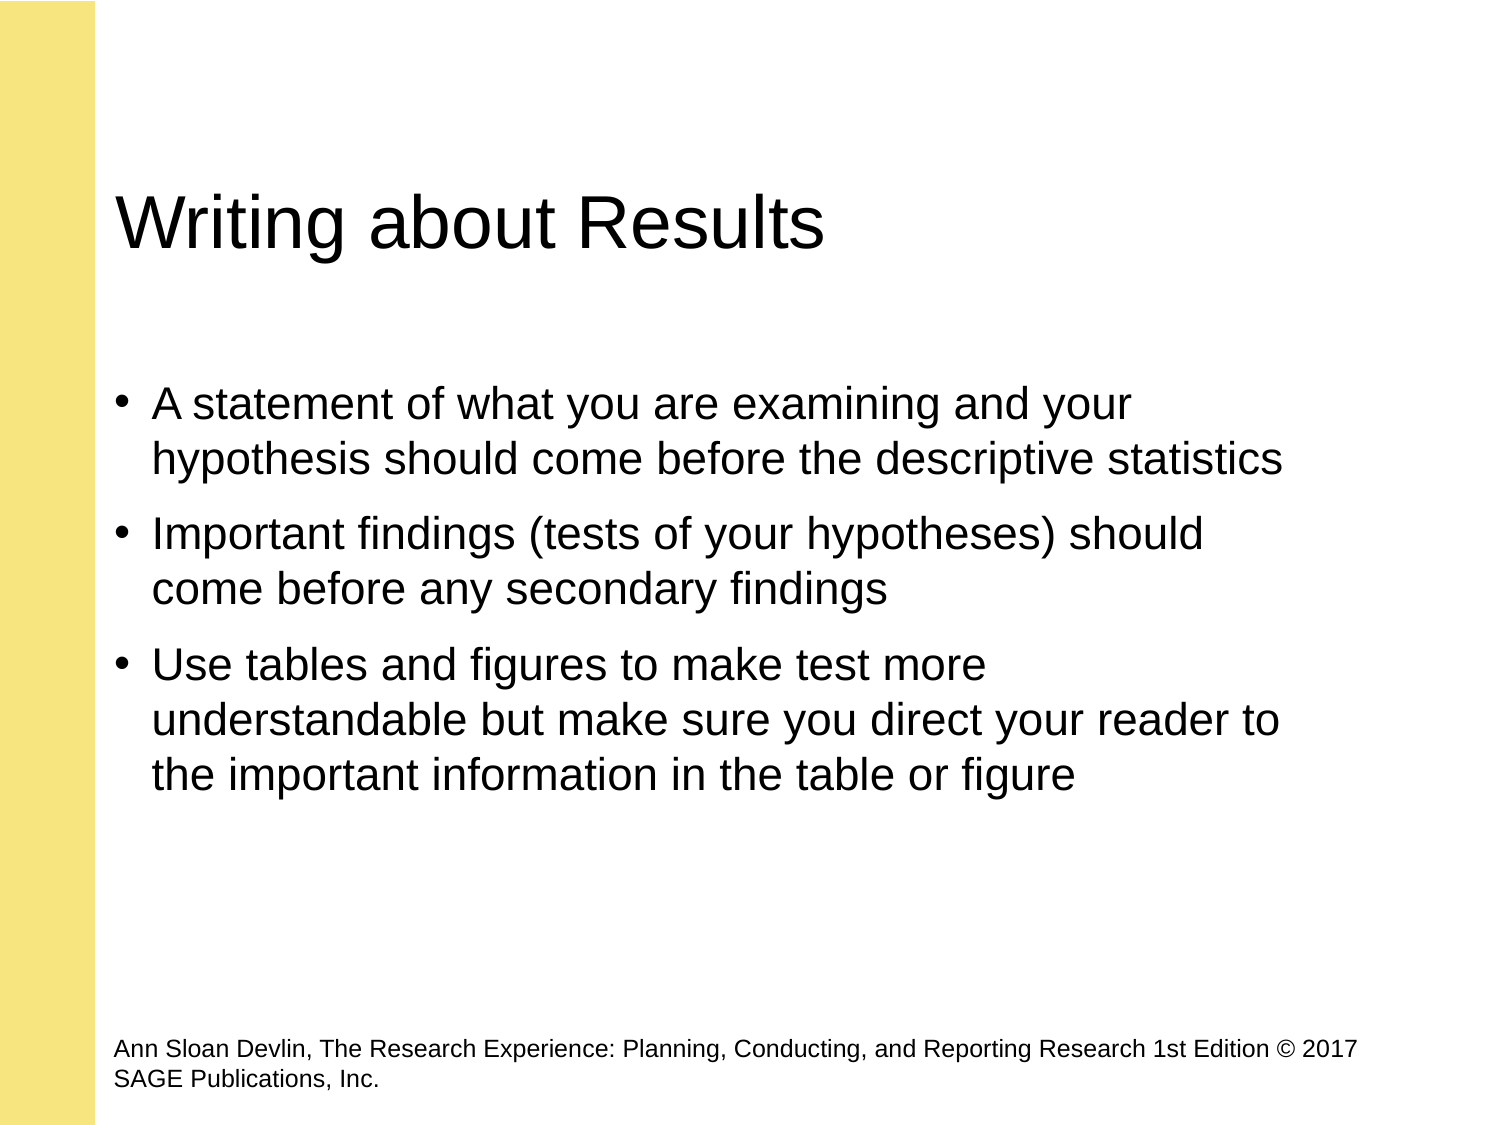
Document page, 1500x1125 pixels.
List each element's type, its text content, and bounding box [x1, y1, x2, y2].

list A statement of what you are examining and your hypothesis should come before the descriptive statistics Important findings (tests of your hypotheses) should come before any secondary findings Use tables and figures to make test more understandable but make sure you direct your reader to the important information in the table or figure [99, 365, 1329, 809]
title Writing about Results [100, 151, 888, 299]
picture [0, 1, 96, 1125]
